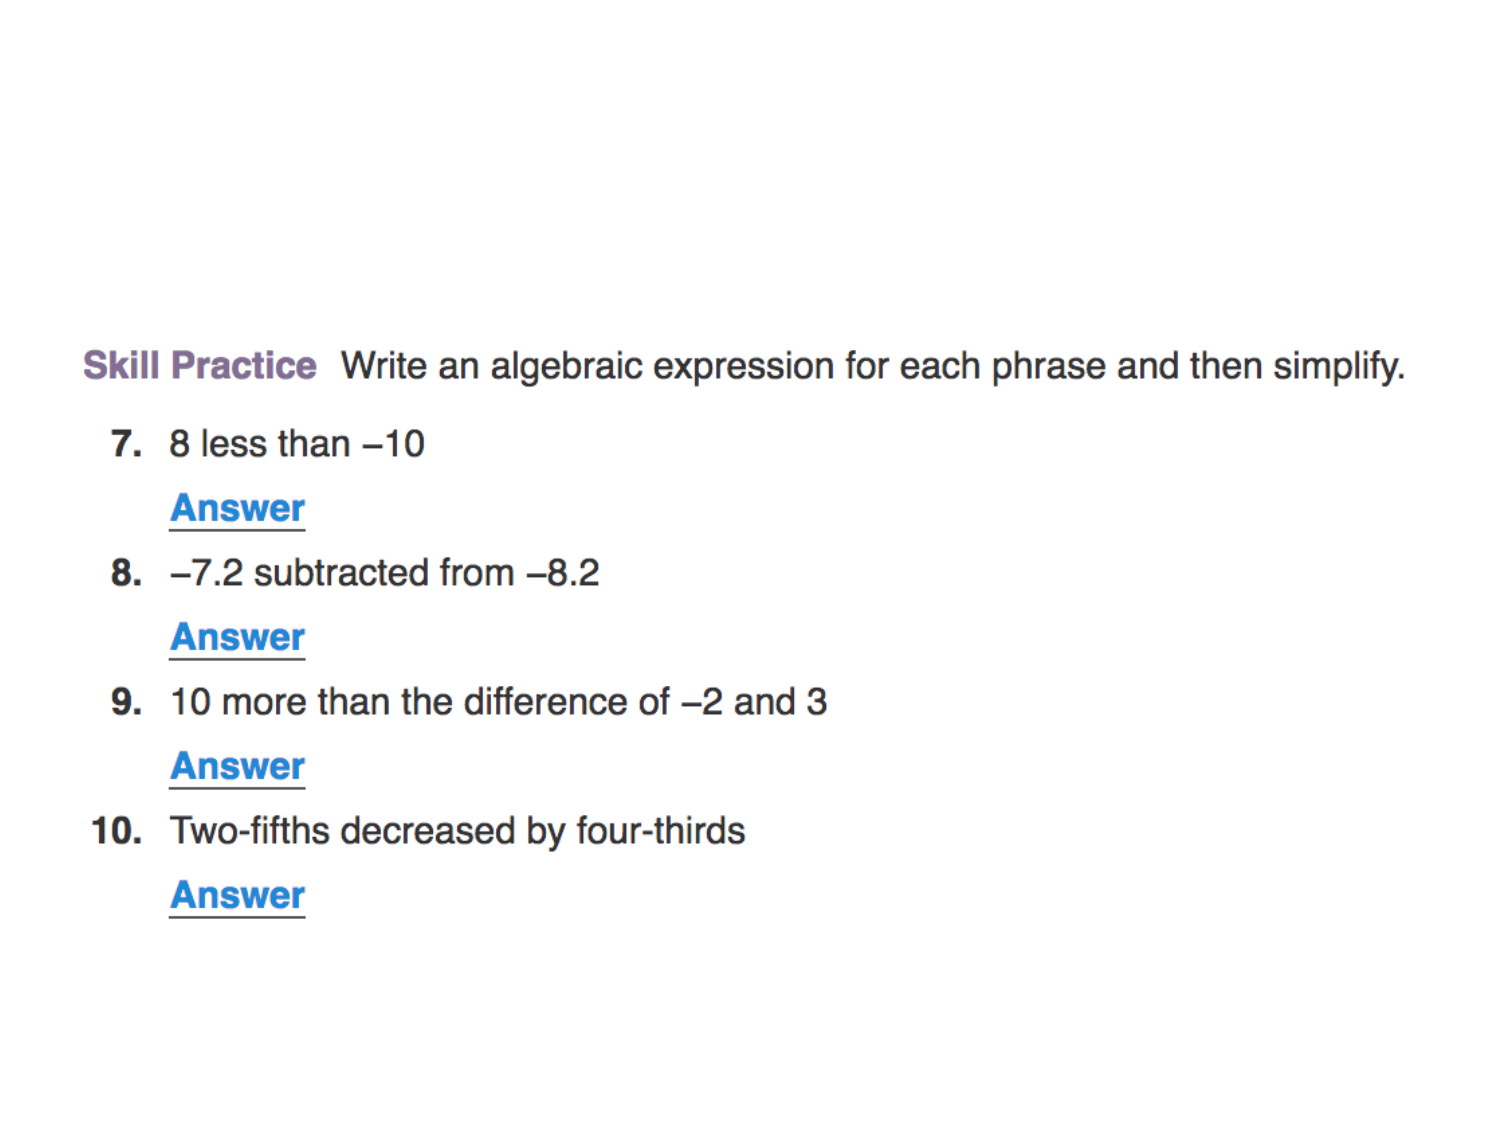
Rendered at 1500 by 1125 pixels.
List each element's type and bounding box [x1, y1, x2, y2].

list [74, 262, 1426, 1006]
